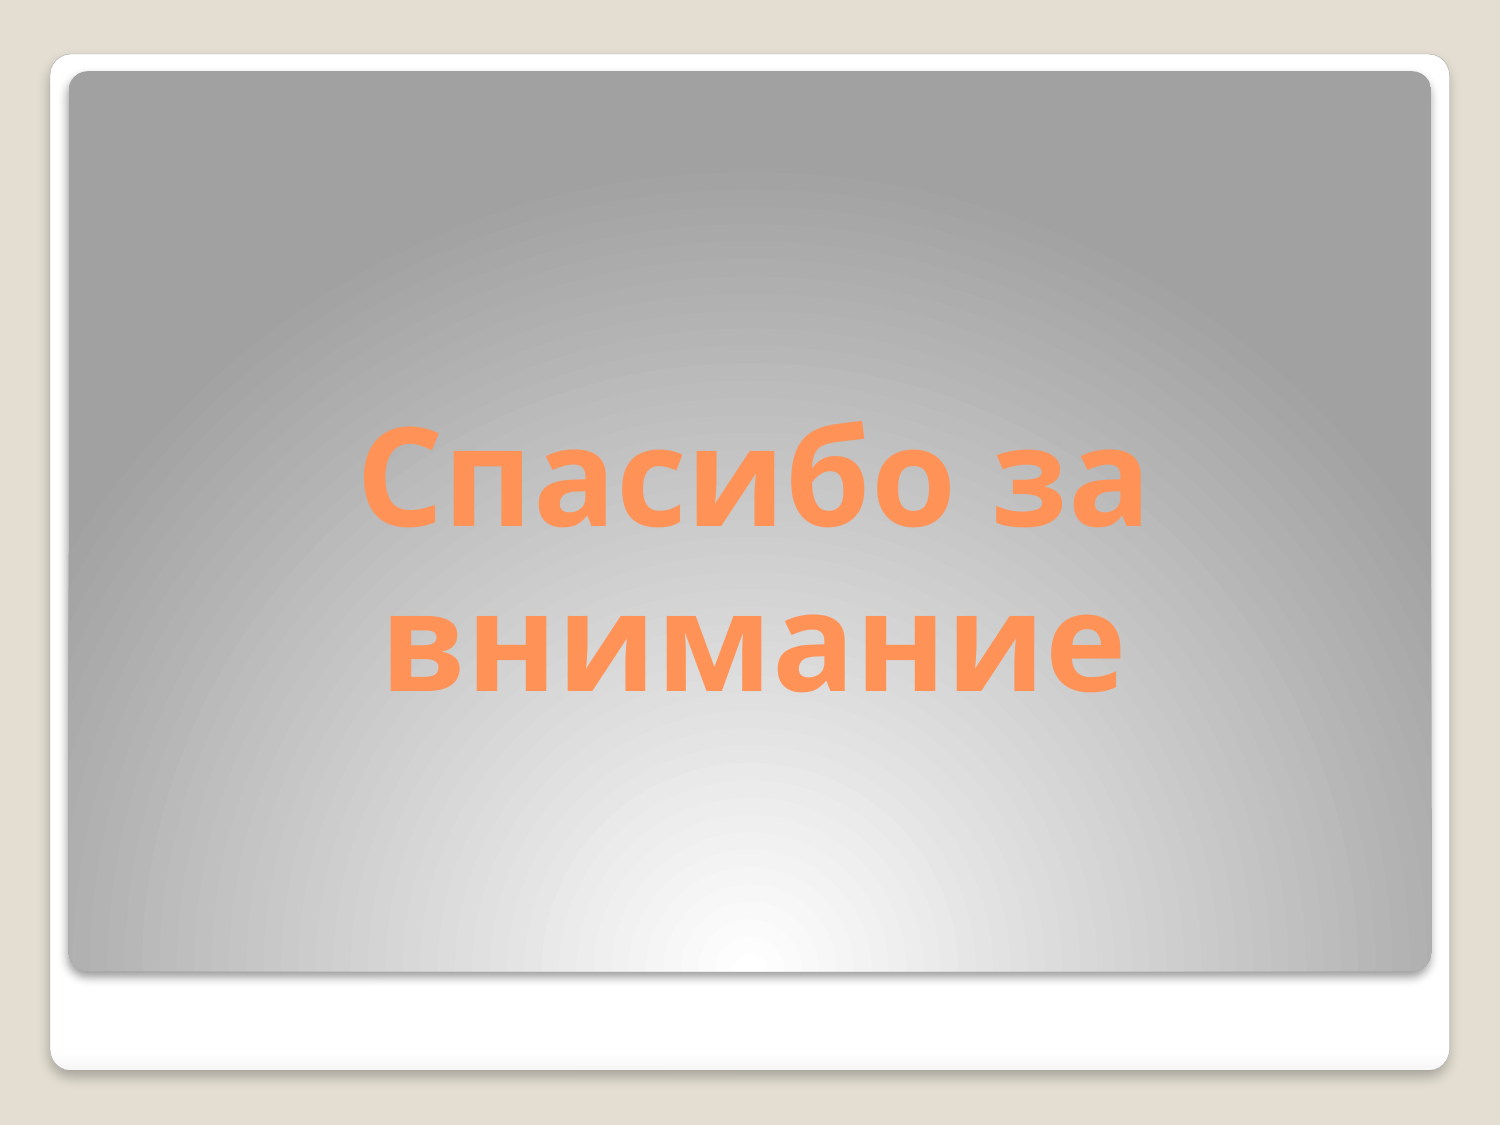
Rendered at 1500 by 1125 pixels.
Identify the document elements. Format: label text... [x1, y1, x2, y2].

title Спасибо за внимание [82, 164, 1425, 727]
